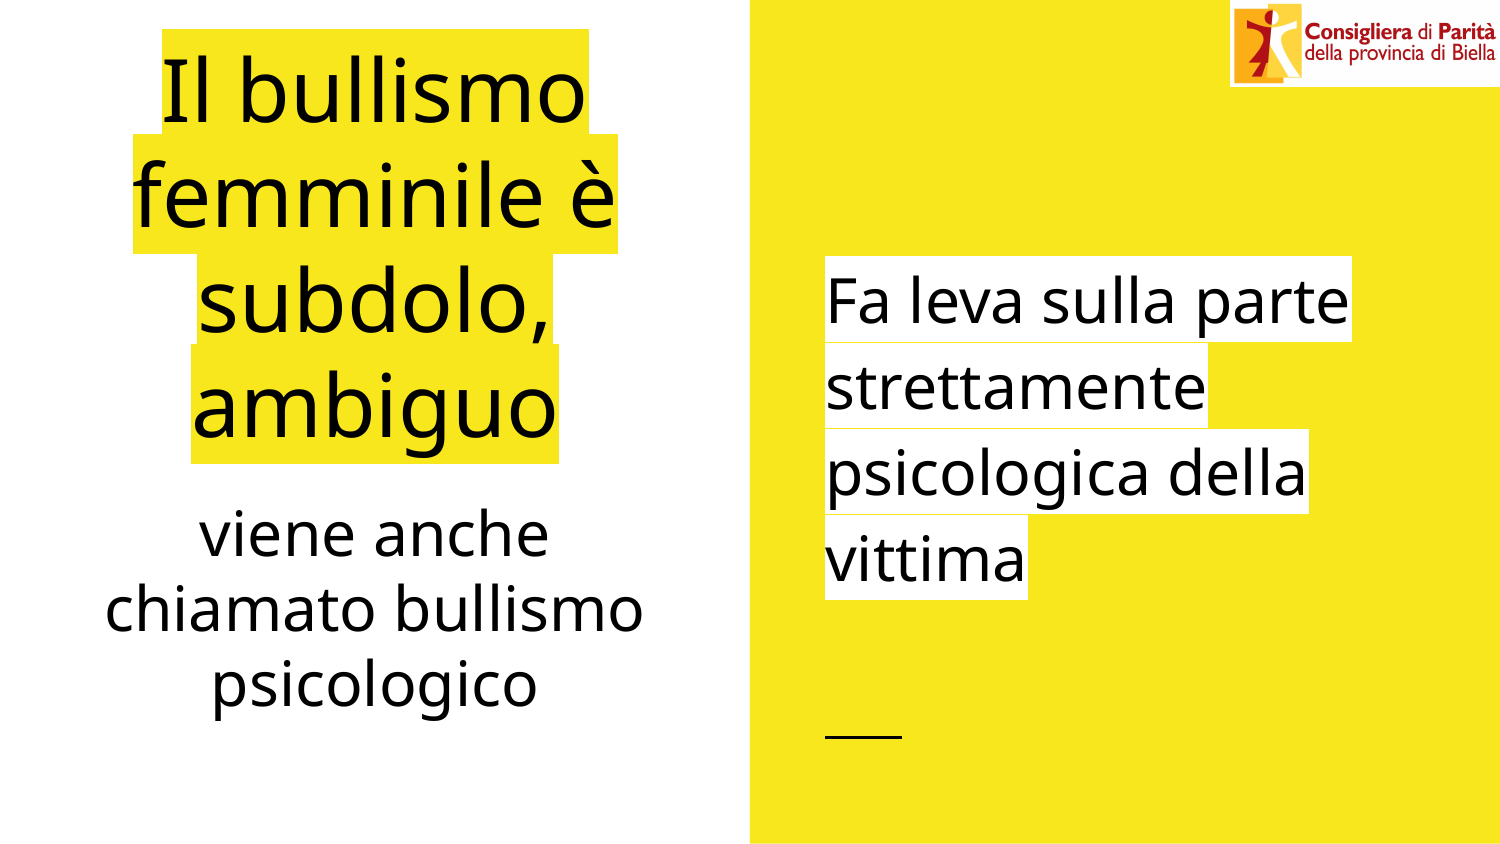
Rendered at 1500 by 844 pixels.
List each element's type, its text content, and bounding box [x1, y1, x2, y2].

subtitle viene anche chiamato bullismo psicologico [43, 479, 708, 700]
list Fa leva sulla parte strettamente psicologica della vittima [810, 118, 1440, 725]
title Il bullismo femminile è subdolo, ambiguo [43, 177, 708, 471]
picture [1230, 0, 1500, 88]
